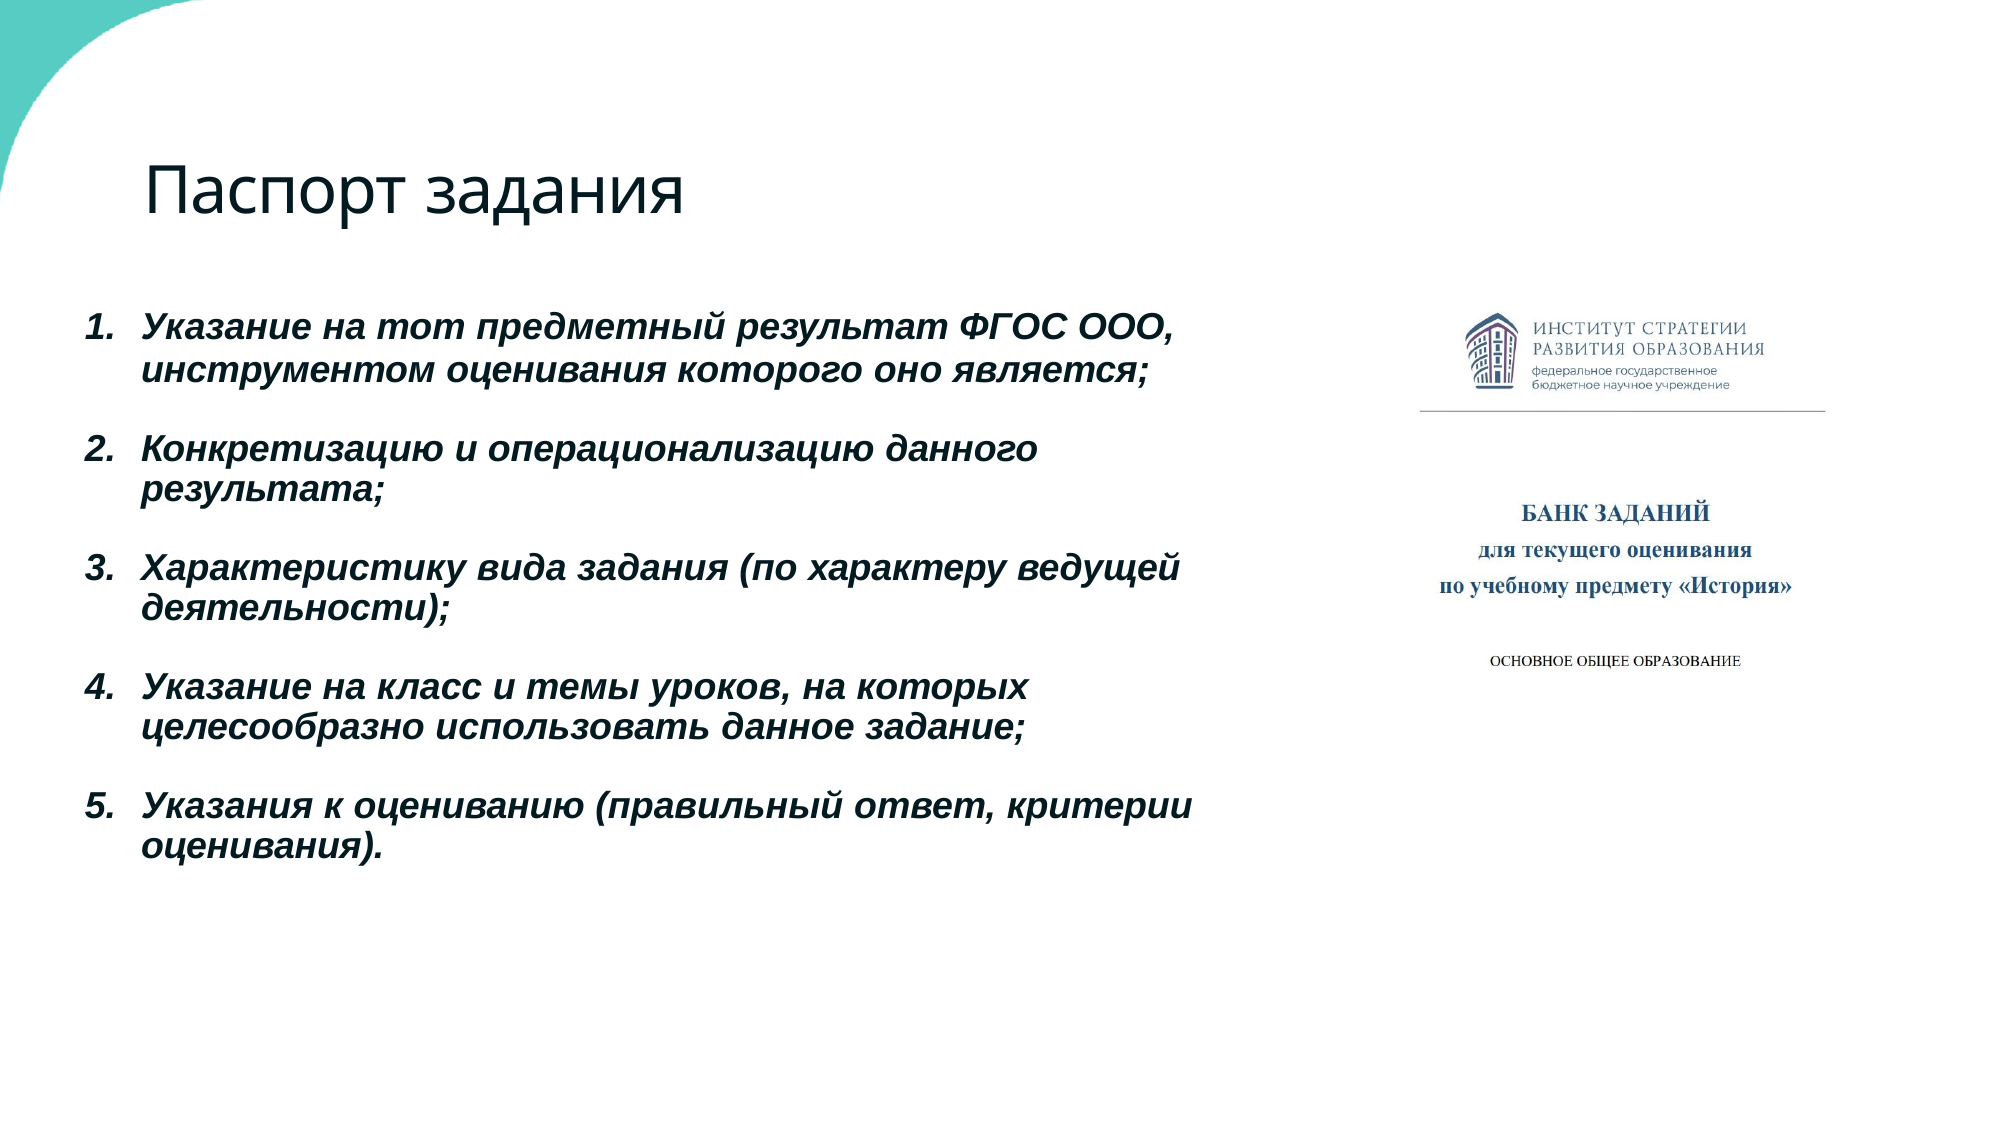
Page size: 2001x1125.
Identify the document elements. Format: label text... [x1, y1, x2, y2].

text_box Указание на тот предметный результат ФГОС ООО, инструментом оценивания которого оно является; Конкретизацию и операционализацию данного результата; Характеристику вида задания (по характеру ведущей деятельности); Указание на класс и темы уроков, на которых целесообразно использовать данное задание; Указания к оцениванию (правильный ответ, критерии оценивания). [82, 303, 1198, 866]
picture [1417, 335, 1826, 676]
picture [0, 0, 208, 206]
title Паспорт задания [141, 144, 1859, 335]
